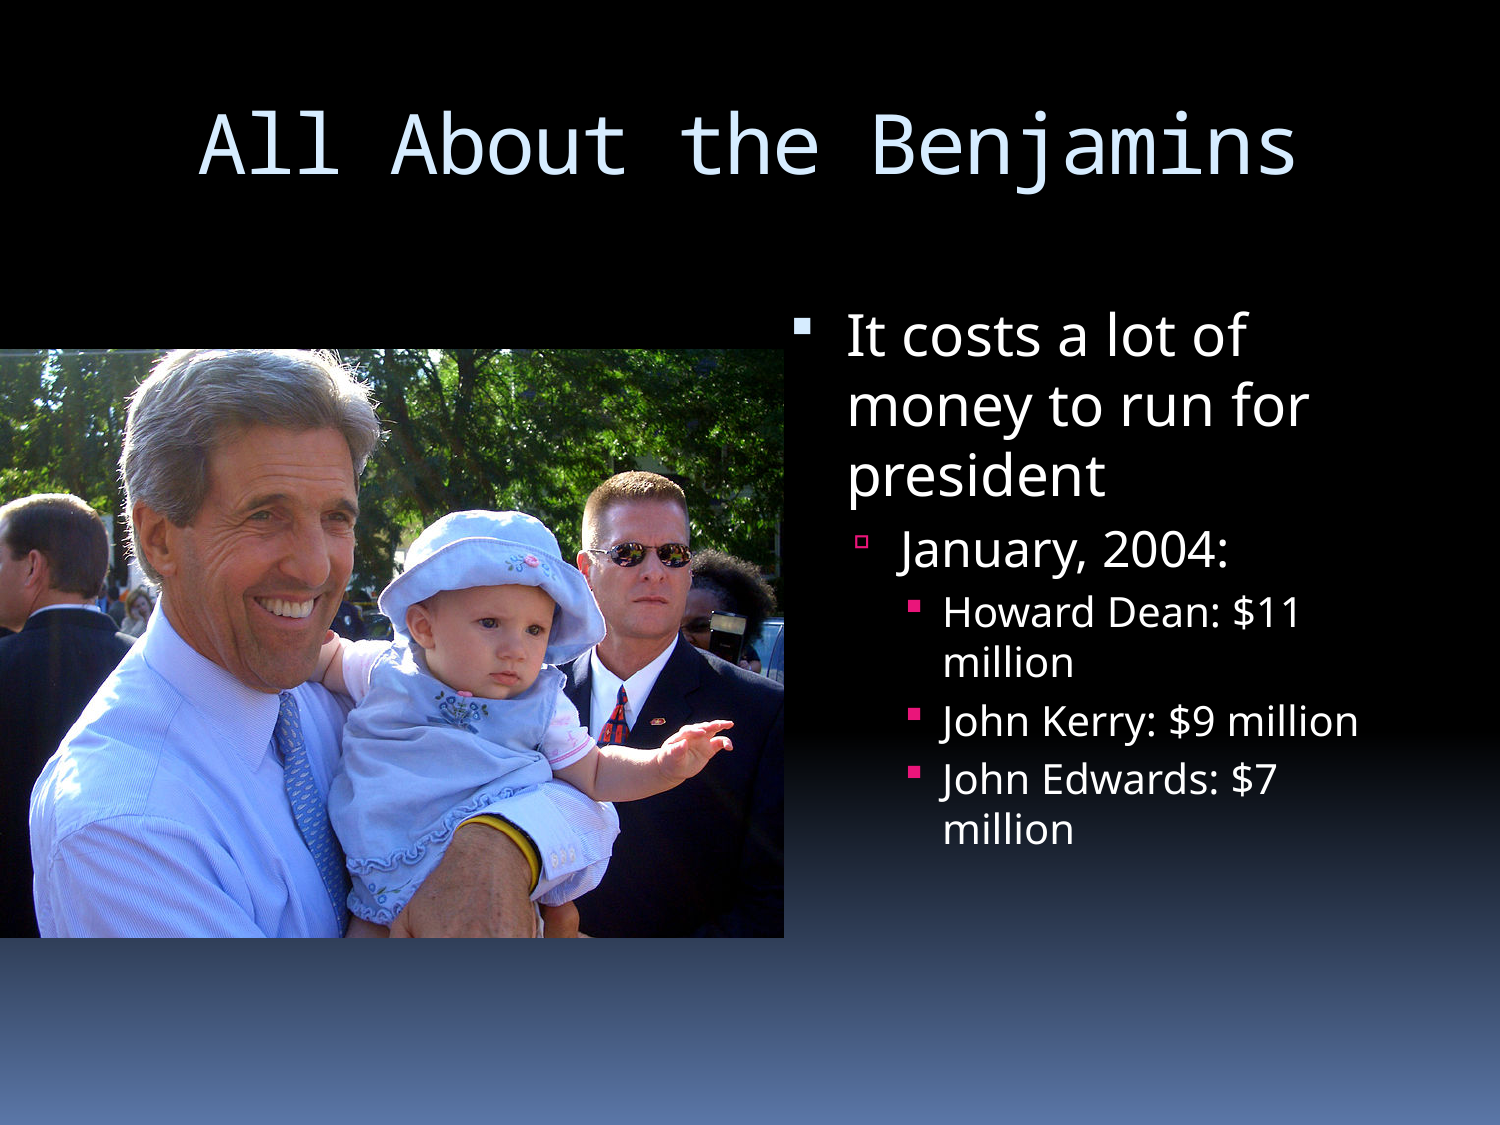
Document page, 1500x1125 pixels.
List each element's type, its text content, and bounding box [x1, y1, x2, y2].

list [0, 349, 784, 938]
title All About the Benjamins [75, 83, 1425, 234]
list It costs a lot of money to run for president January, 2004: Howard Dean: $11 million John Kerry: $9 million John Edwards: $7 million [763, 290, 1427, 1033]
